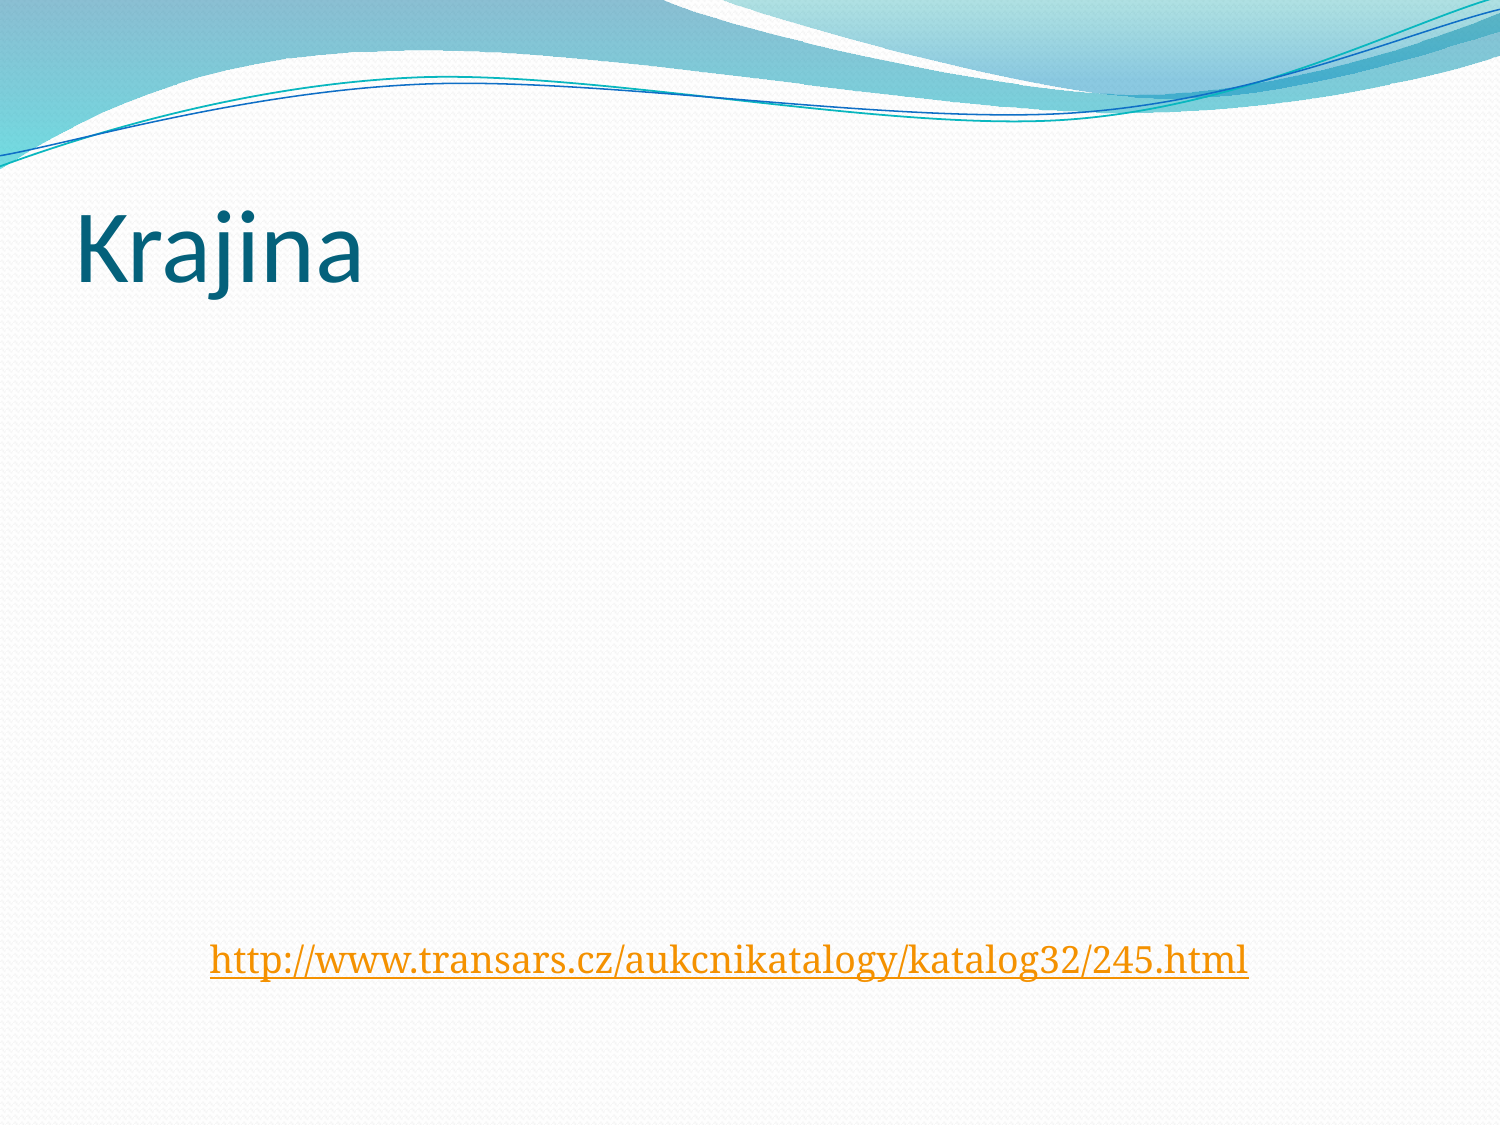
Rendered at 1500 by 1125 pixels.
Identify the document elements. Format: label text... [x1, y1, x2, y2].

title Krajina [75, 115, 1425, 303]
text_box http://www.transars.cz/aukcnikatalogy/katalog32/245.html [194, 928, 1376, 1040]
